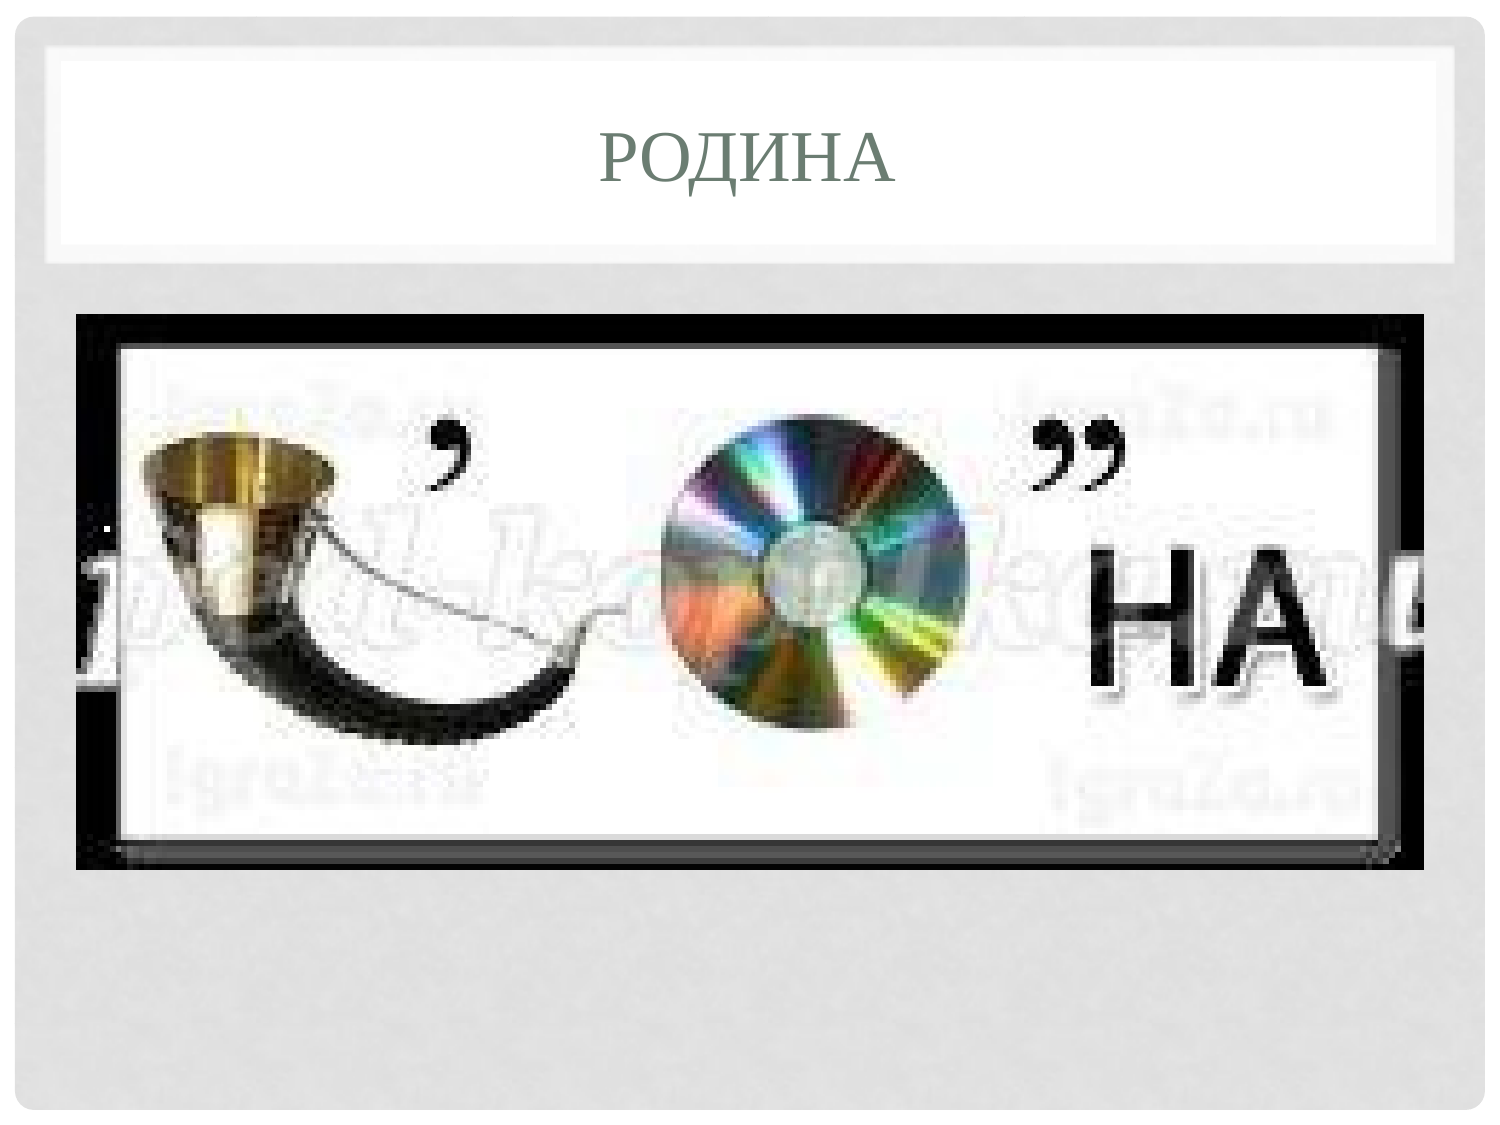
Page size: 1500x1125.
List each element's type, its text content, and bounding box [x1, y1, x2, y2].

title родина [69, 66, 1425, 238]
picture [76, 314, 1424, 870]
